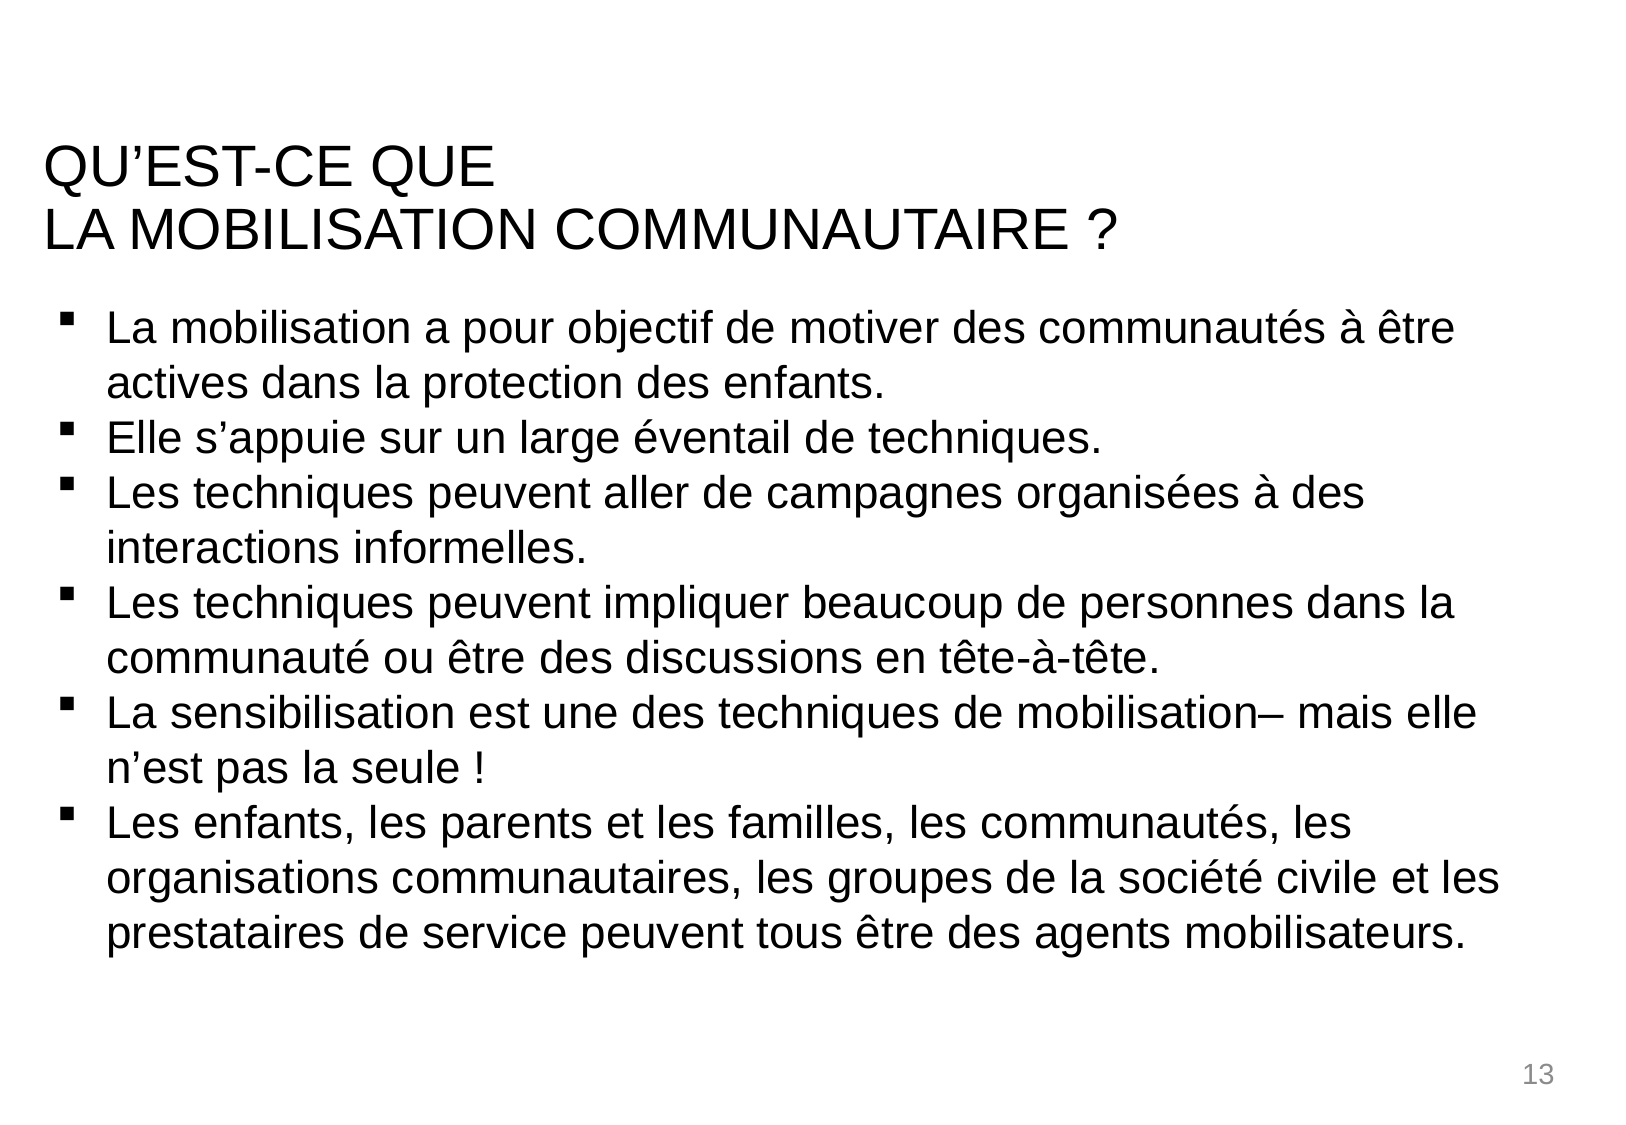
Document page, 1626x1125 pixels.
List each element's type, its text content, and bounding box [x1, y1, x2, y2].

list La mobilisation a pour objectif de motiver des communautés à être actives dans la protection des enfants. Elle s’appuie sur un large éventail de techniques. Les techniques peuvent aller de campagnes organisées à des interactions informelles. Les techniques peuvent impliquer beaucoup de personnes dans la communauté ou être des discussions en tête-à-tête. La sensibilisation est une des techniques de mobilisation– mais elle n’est pas la seule ! Les enfants, les parents et les familles, les communautés, les organisations communautaires, les groupes de la société civile et les prestataires de service peuvent tous être des agents mobilisateurs. [43, 297, 1570, 1014]
title Qu’est-ce que la mobilisation communautaire ? [43, 59, 1570, 270]
slide_number 13 [1147, 1042, 1570, 1103]
